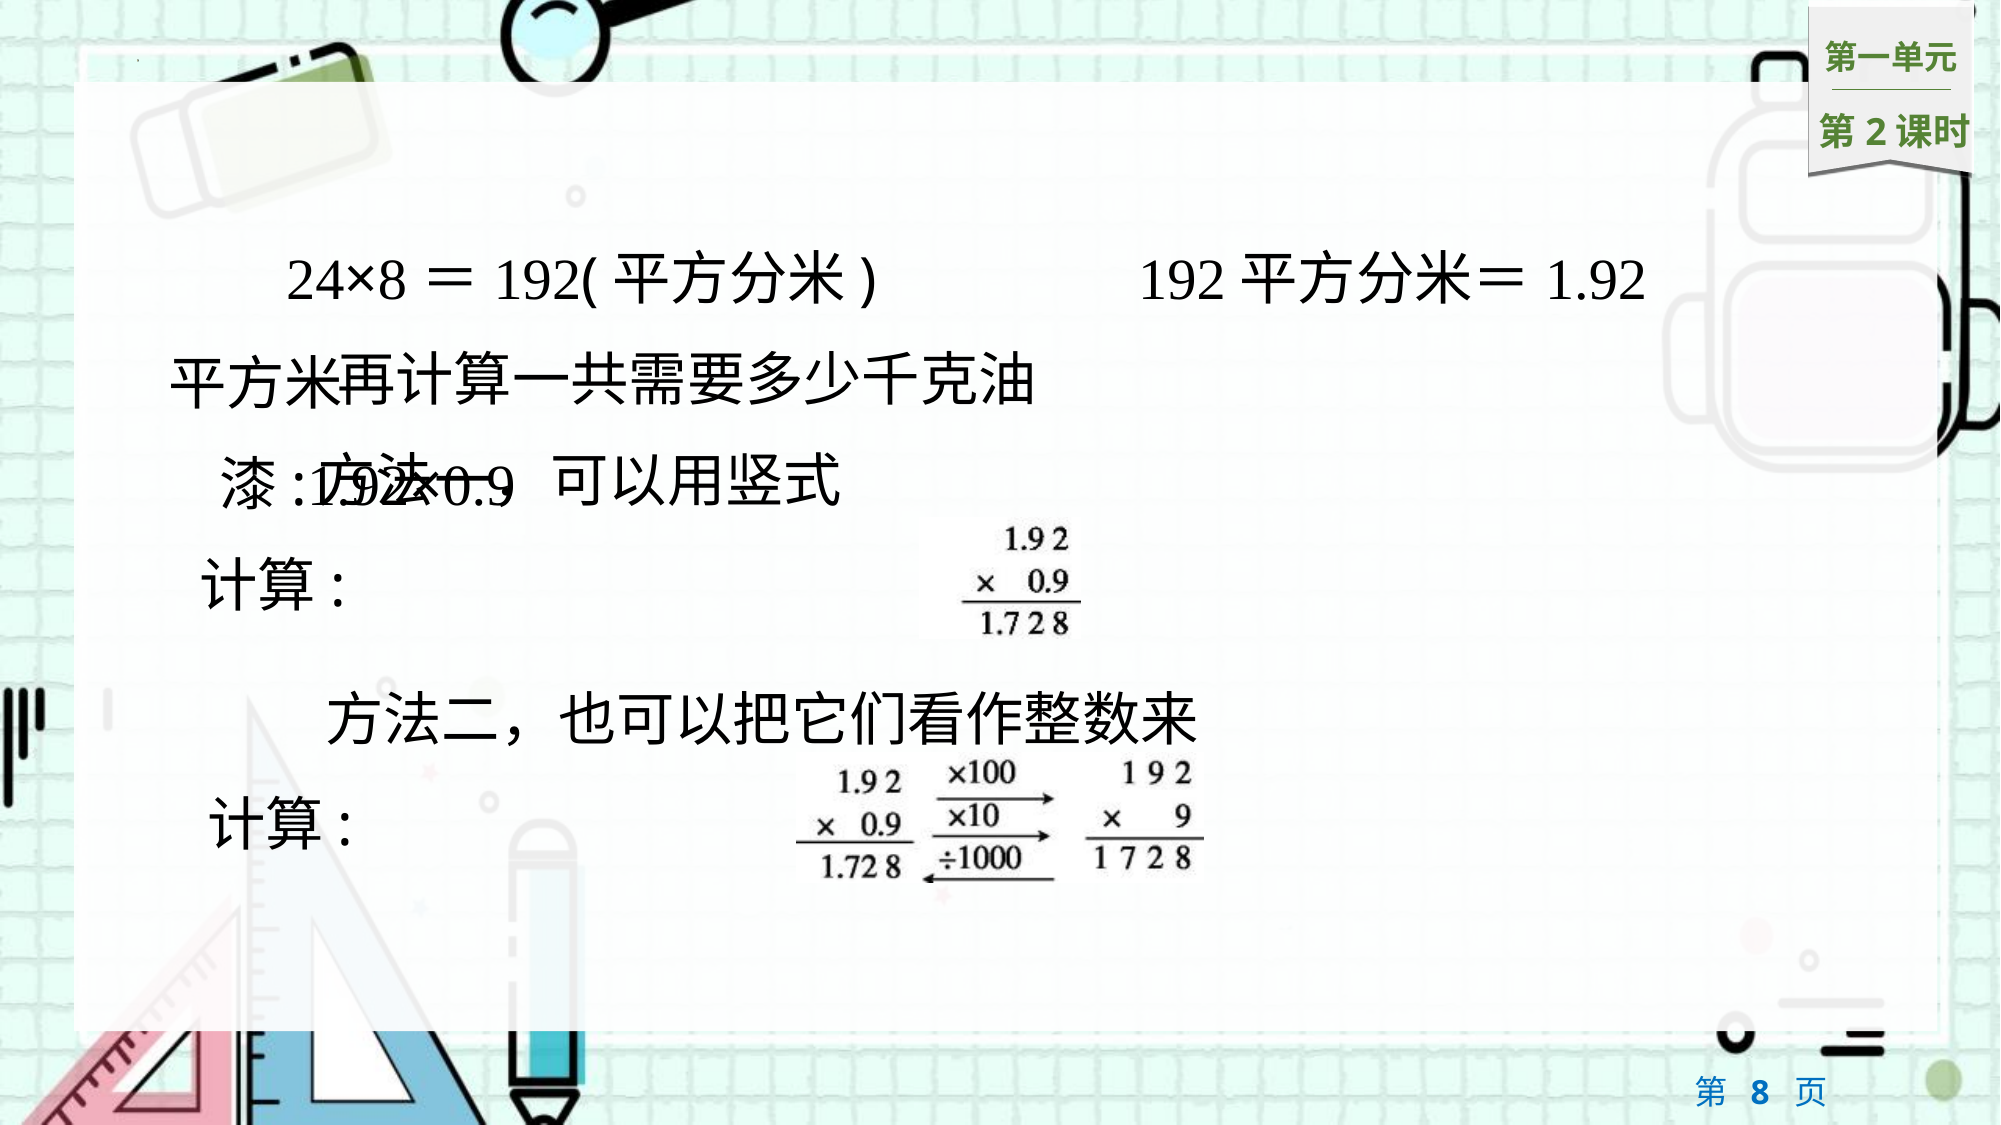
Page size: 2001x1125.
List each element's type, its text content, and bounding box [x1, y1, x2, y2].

picture [0, 0, 2000, 1125]
text_box 方法二，也可以把它们看作整数来计算: [207, 646, 1227, 752]
text_box 再计算一共需要多少千克油漆:1.92×0.9 [219, 307, 1215, 413]
text_box 24×8＝192(平方分米) 192平方分米＝1.92平方米 [168, 206, 1719, 312]
text_box 方法一，可以用竖式计算: [199, 408, 885, 514]
picture [1938, 168, 1971, 176]
picture [796, 752, 1204, 883]
picture [919, 517, 1081, 639]
